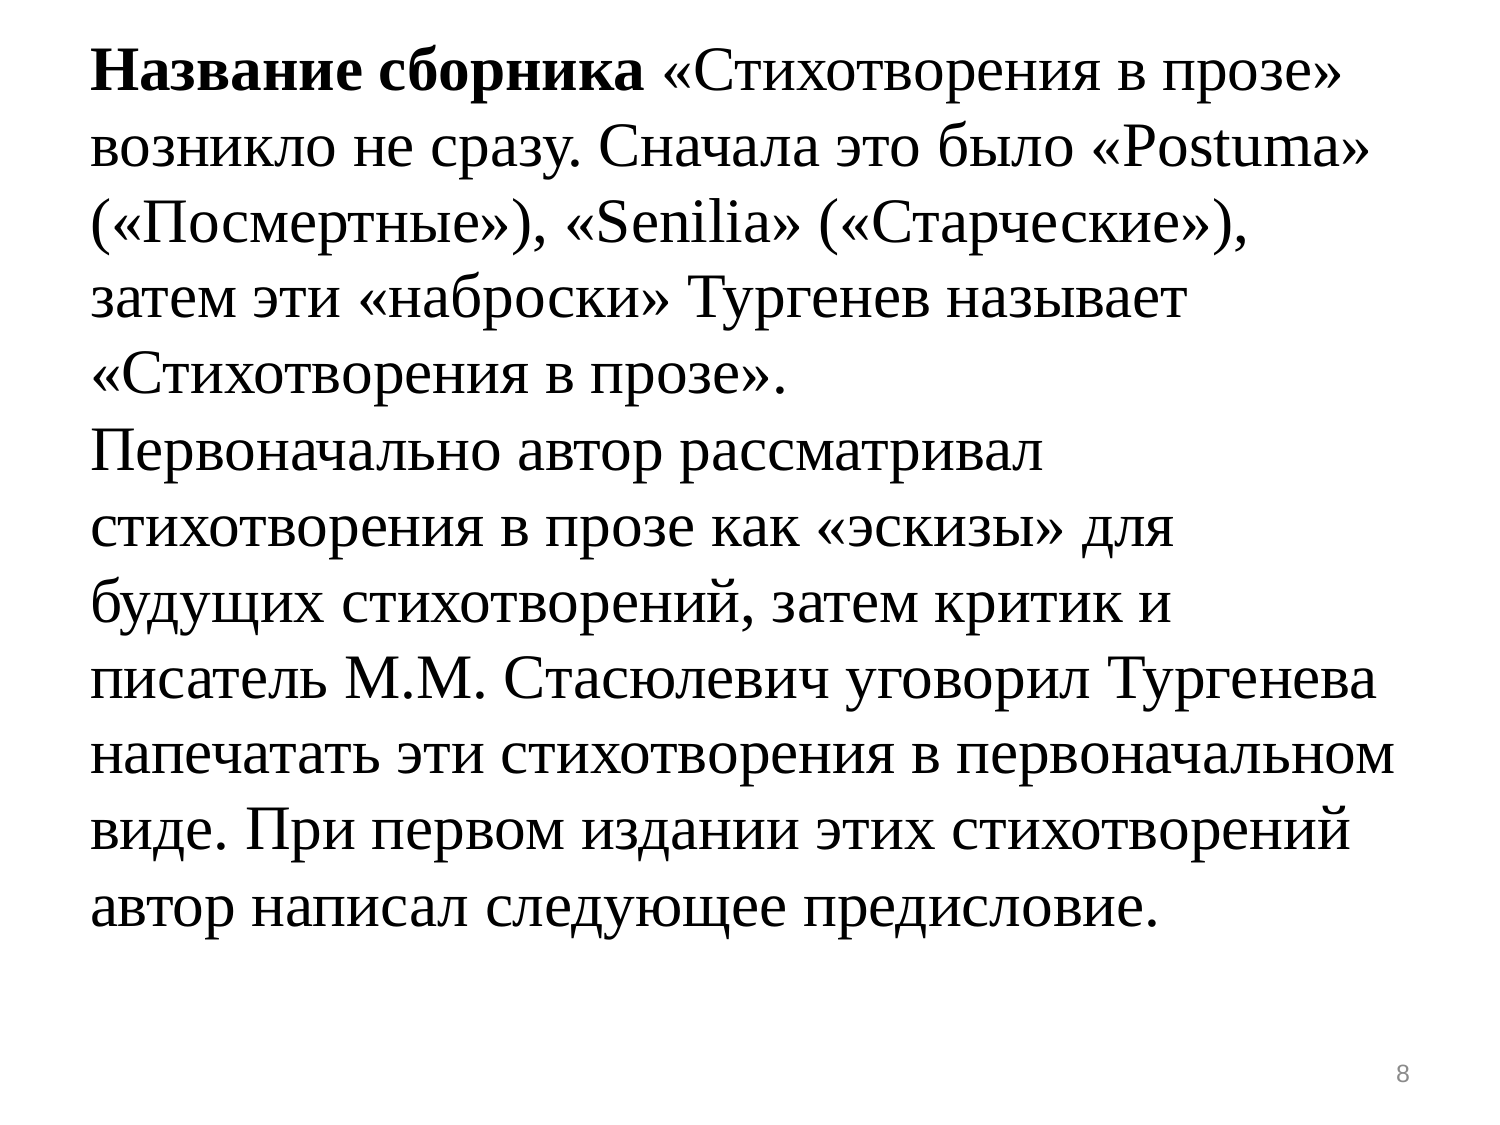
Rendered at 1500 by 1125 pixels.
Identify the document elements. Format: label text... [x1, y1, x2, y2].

list Название сборника «Стихотворения в прозе» возникло не сразу. Сначала это было «Postuma» («Посмертные»), «Senilia» («Старческие»), затем эти «наброски» Тургенев называет «Стихотворения в прозе». Первоначально автор рассматривал стихотворения в прозе как «эскизы» для будущих стихотворений, затем критик и писатель М.М. Стасюлевич уговорил Тургенева напечатать эти стихотворения в первоначальном виде. При первом издании этих стихотворений автор написал следующее предисловие. [75, 19, 1425, 1005]
slide_number 8 [1074, 1042, 1425, 1103]
